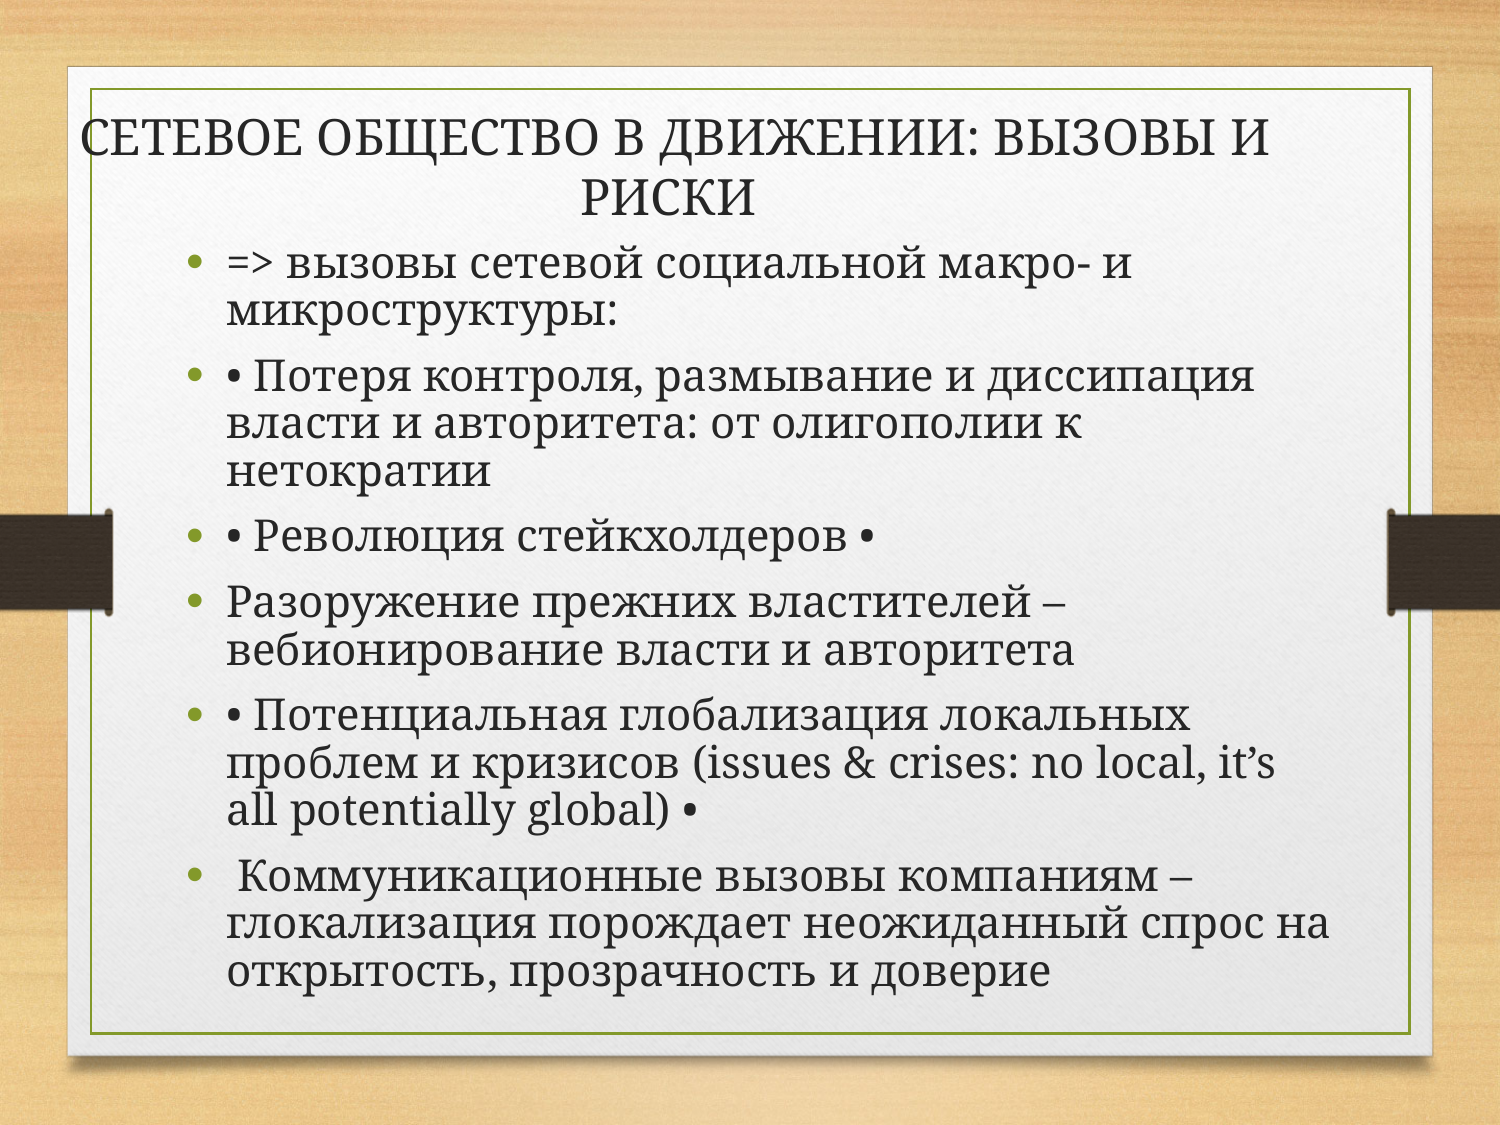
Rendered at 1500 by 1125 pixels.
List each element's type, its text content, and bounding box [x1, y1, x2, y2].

picture [0, 0, 1500, 1125]
list => вызовы сетевой социальной макро- и микроструктуры: • Потеря контроля, размывание и диссипация власти и авторитета: от олигополии к нетократии • Революция стейкхолдеров • Разоружение прежних властителей – вебионирование власти и авторитета • Потенциальная глобализация локальных проблем и кризисов (issues & crises: no local, it’s all potentially global) • Коммуникационные вызовы компаниям – глокализация порождает неожиданный спрос на открытость, прозрачность и доверие [171, 232, 1350, 1006]
title СЕТЕВОЕ ОБЩЕСТВО В ДВИЖЕНИИ: ВЫЗОВЫ И РИСКИ [0, 45, 1350, 233]
